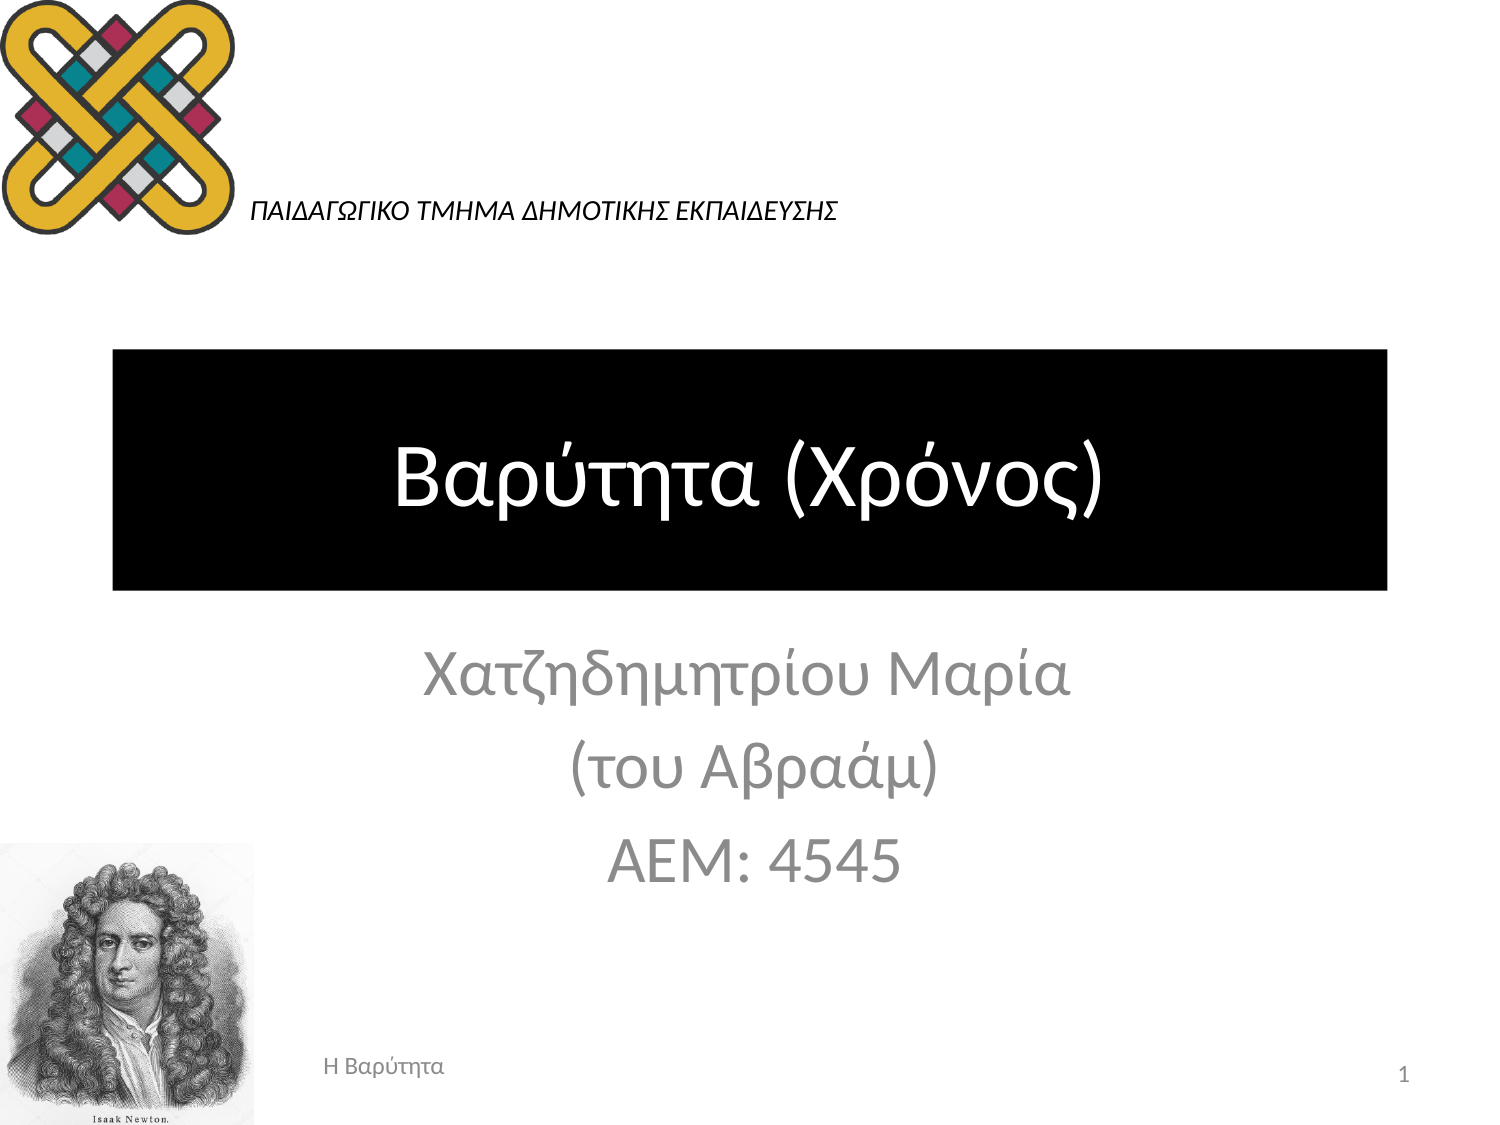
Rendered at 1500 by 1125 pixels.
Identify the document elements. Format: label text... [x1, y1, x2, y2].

subtitle Χατζηδημητρίου Μαρία (του Αβραάμ) ΑΕΜ: 4545 [230, 621, 1281, 909]
slide_number 1 [1074, 1042, 1425, 1103]
footer Η Βαρύτητα [219, 1035, 550, 1095]
picture [0, 843, 254, 1125]
picture [0, 0, 235, 235]
title Βαρύτητα (Χρόνος) [112, 349, 1388, 591]
